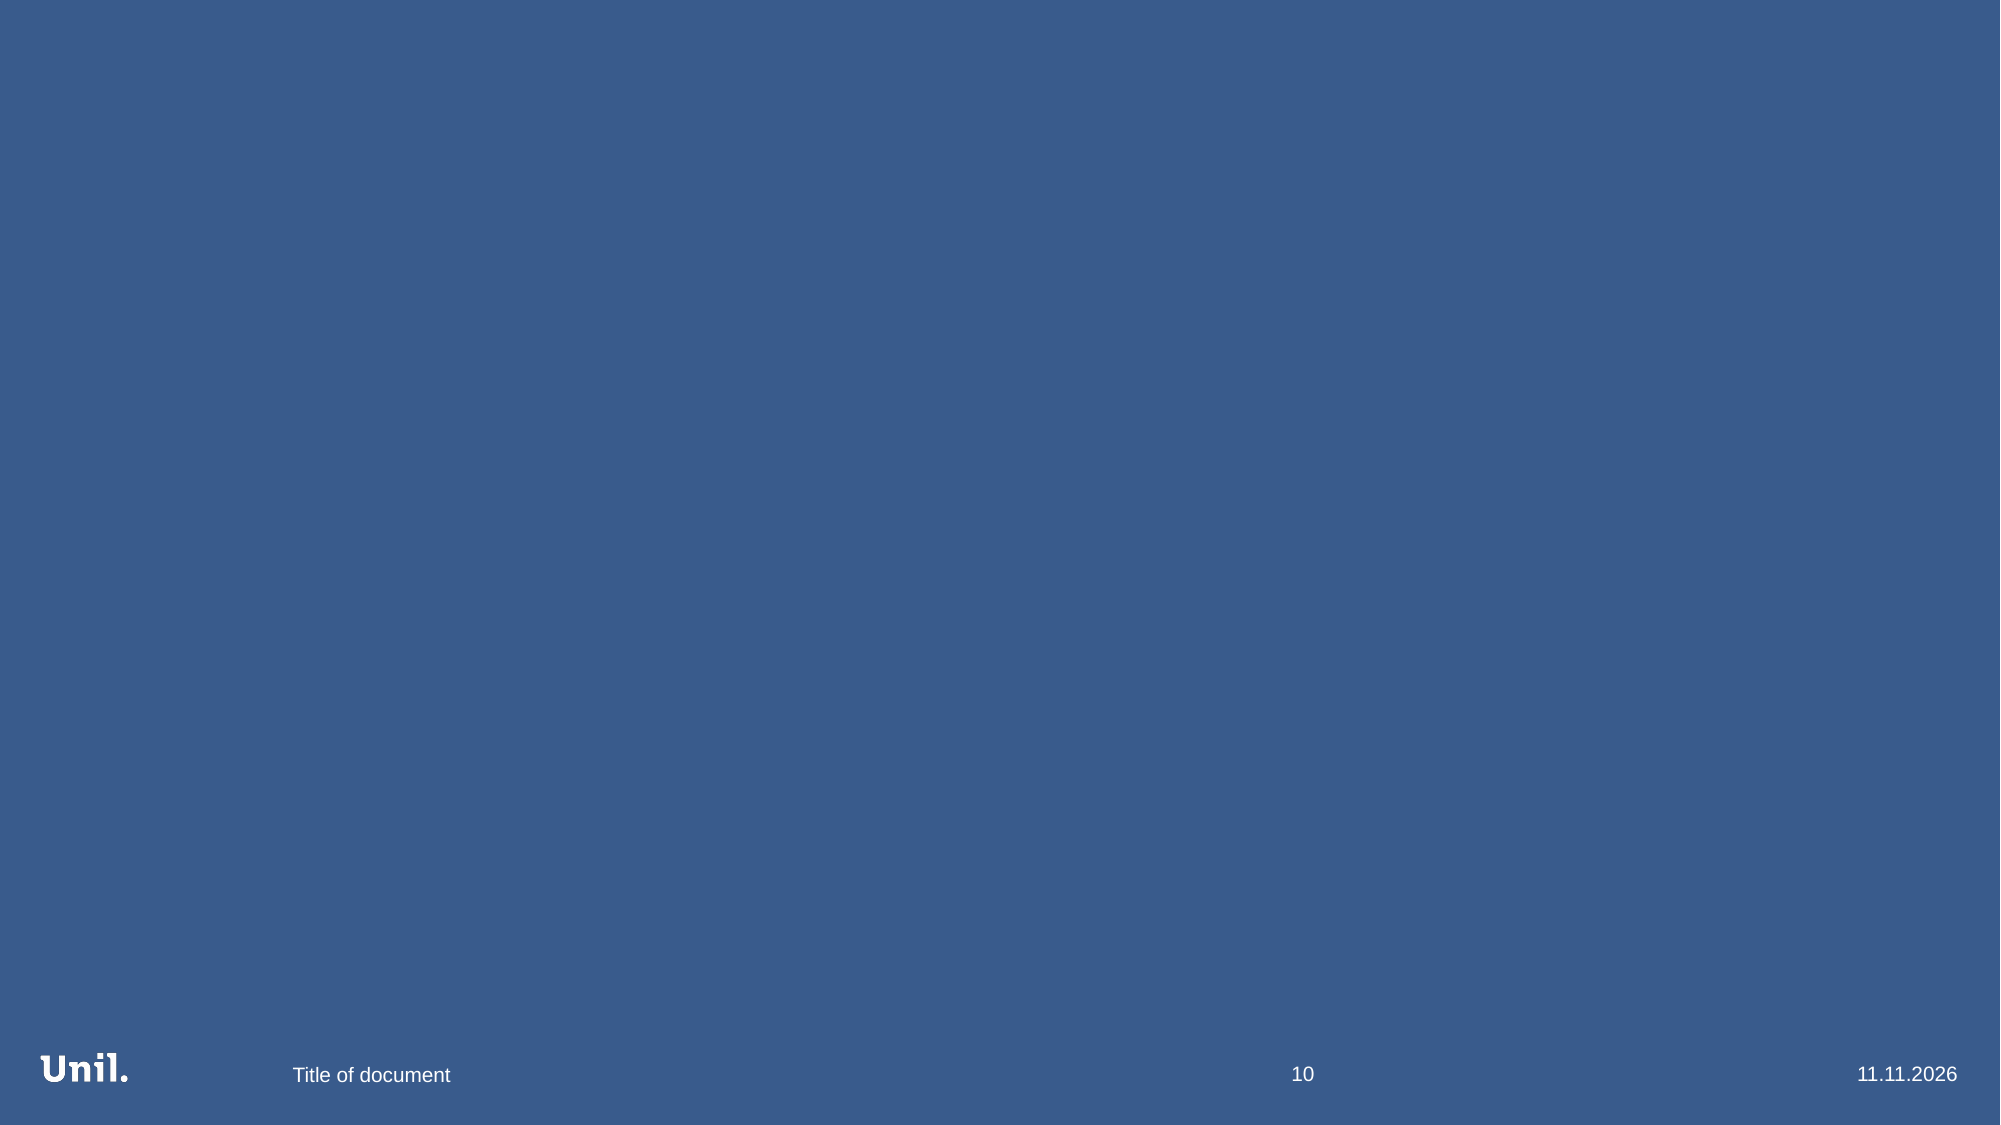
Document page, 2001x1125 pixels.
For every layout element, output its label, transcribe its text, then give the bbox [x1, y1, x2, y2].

footer Title of document [292, 1011, 1048, 1087]
picture [27, 1042, 141, 1095]
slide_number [1789, 1026, 1958, 1086]
slide_number 10 [1250, 1037, 1355, 1086]
